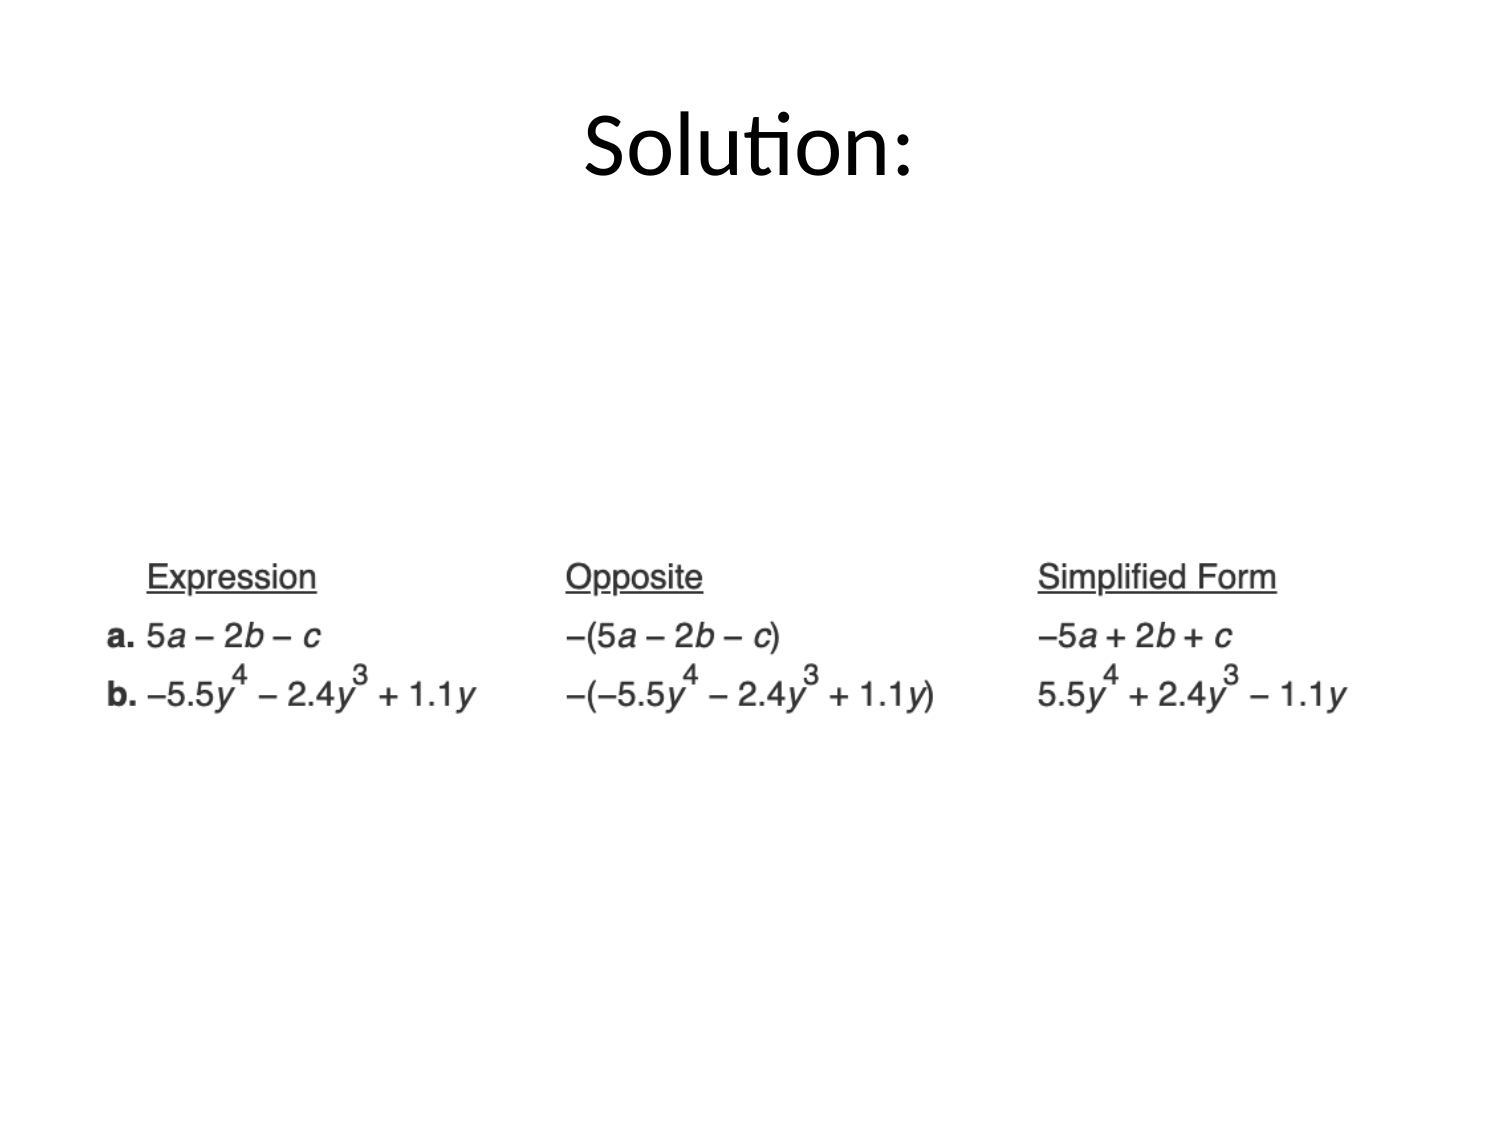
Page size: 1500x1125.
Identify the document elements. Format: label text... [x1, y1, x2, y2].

title Solution: [75, 45, 1425, 233]
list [74, 262, 1426, 1006]
